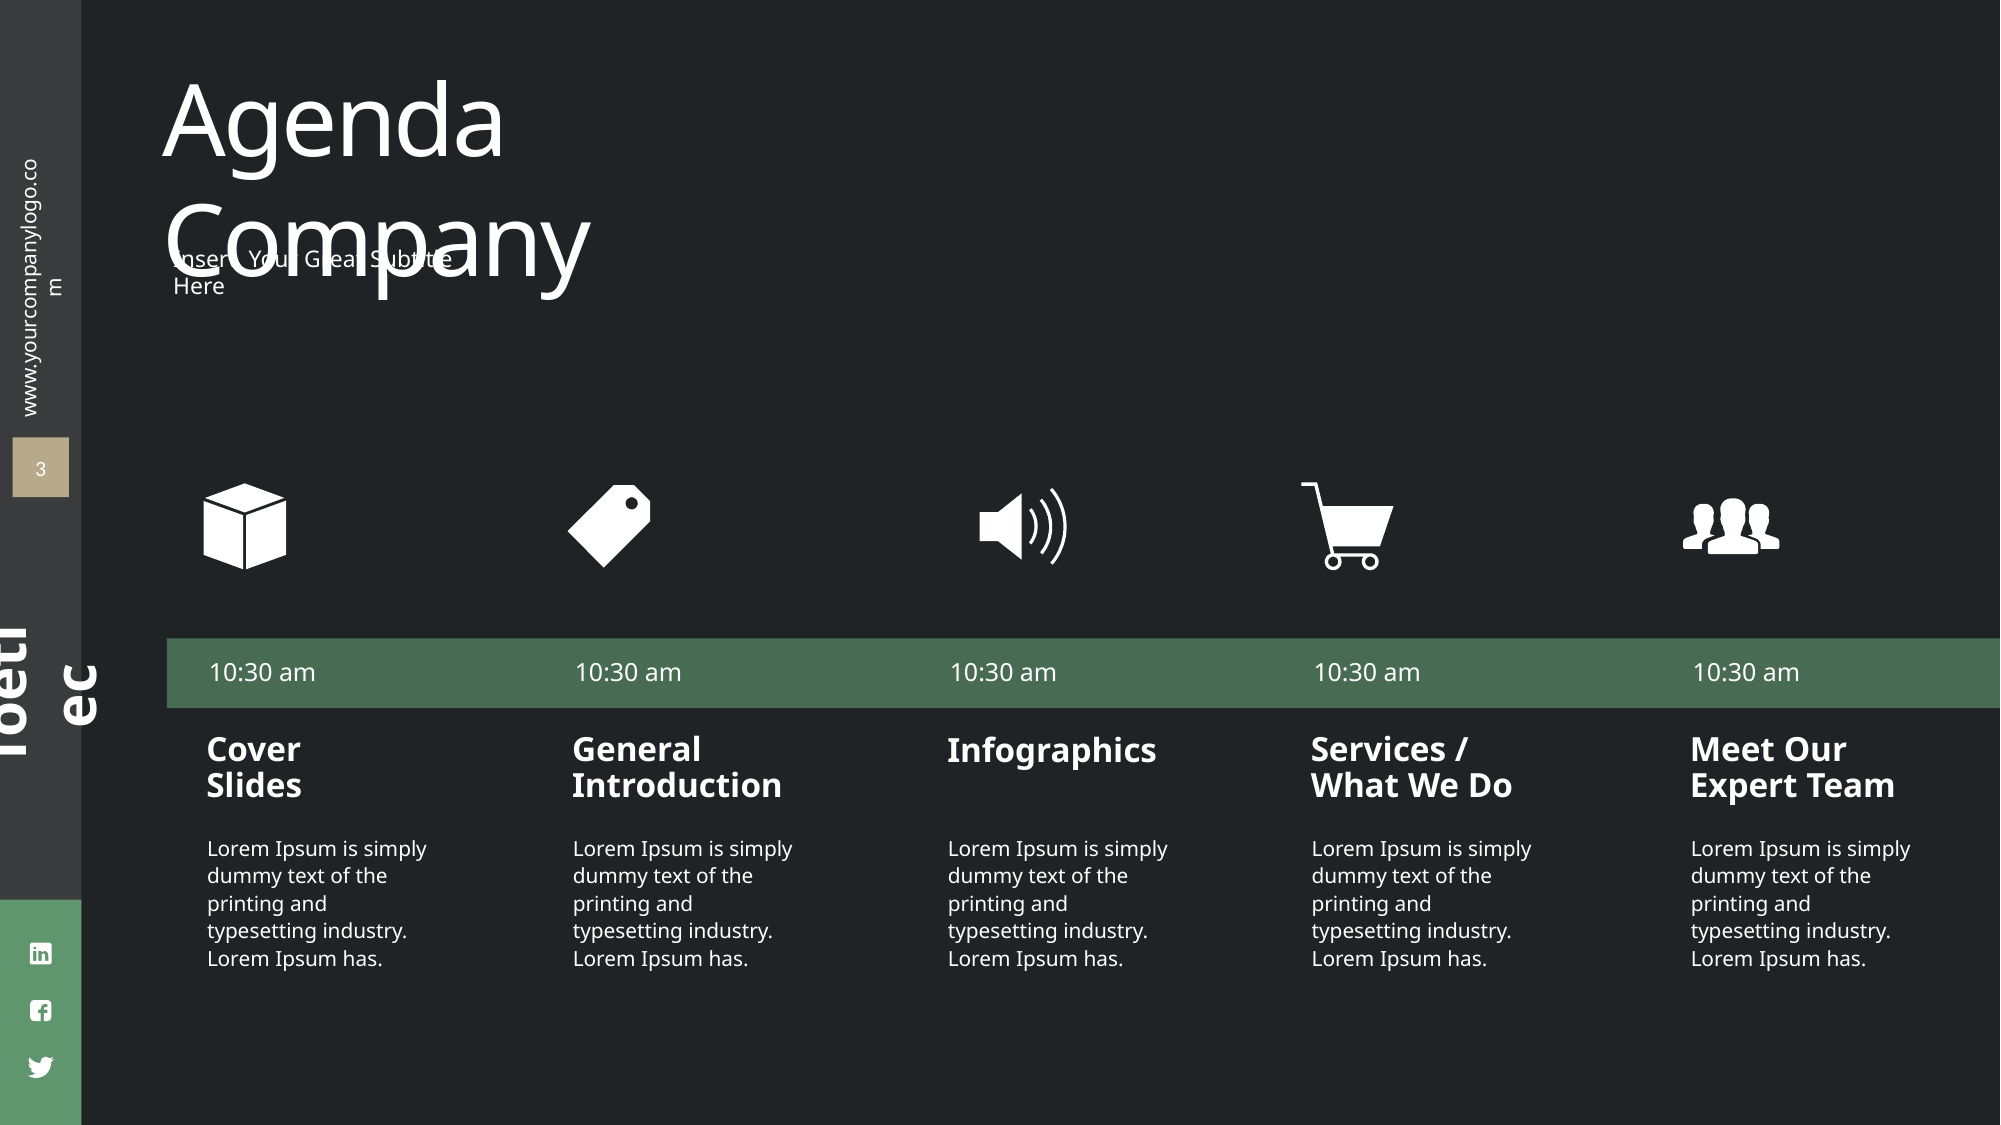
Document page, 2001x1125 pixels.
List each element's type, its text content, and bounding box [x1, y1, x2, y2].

text_box Lorem Ipsum is simply dummy text of the printing and typesetting industry. Lorem Ipsum has. [202, 828, 442, 975]
text_box [166, 637, 2000, 709]
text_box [203, 483, 287, 570]
text_box Lorem Ipsum is simply dummy text of the printing and typesetting industry. Lorem Ipsum has. [1686, 828, 1925, 975]
text_box 10:30 am [204, 649, 402, 691]
text_box 10:30 am [570, 649, 768, 691]
text_box Lorem Ipsum is simply dummy text of the printing and typesetting industry. Lorem Ipsum has. [568, 828, 807, 975]
text_box [1301, 482, 1394, 571]
text_box 10:30 am [1309, 649, 1507, 691]
text_box Infographics [932, 711, 1187, 793]
text_box Meet Our Expert Team [1674, 728, 1929, 810]
text_box Services / What We Do [1295, 728, 1550, 810]
text_box Agenda Company [147, 116, 677, 236]
text_box Lorem Ipsum is simply dummy text of the printing and typesetting industry. Lorem Ipsum has. [943, 828, 1183, 975]
text_box Lorem Ipsum is simply dummy text of the printing and typesetting industry. Lorem Ipsum has. [1307, 828, 1546, 975]
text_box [979, 487, 1067, 565]
text_box Insert Your Great Subtitle Here [158, 237, 512, 307]
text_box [1683, 498, 1780, 555]
slide_number 3 [12, 437, 69, 498]
text_box [567, 485, 651, 568]
text_box 10:30 am [1688, 649, 1886, 691]
text_box General Introduction [557, 728, 811, 810]
text_box Cover Slides [191, 728, 445, 810]
text_box 10:30 am [945, 649, 1143, 691]
